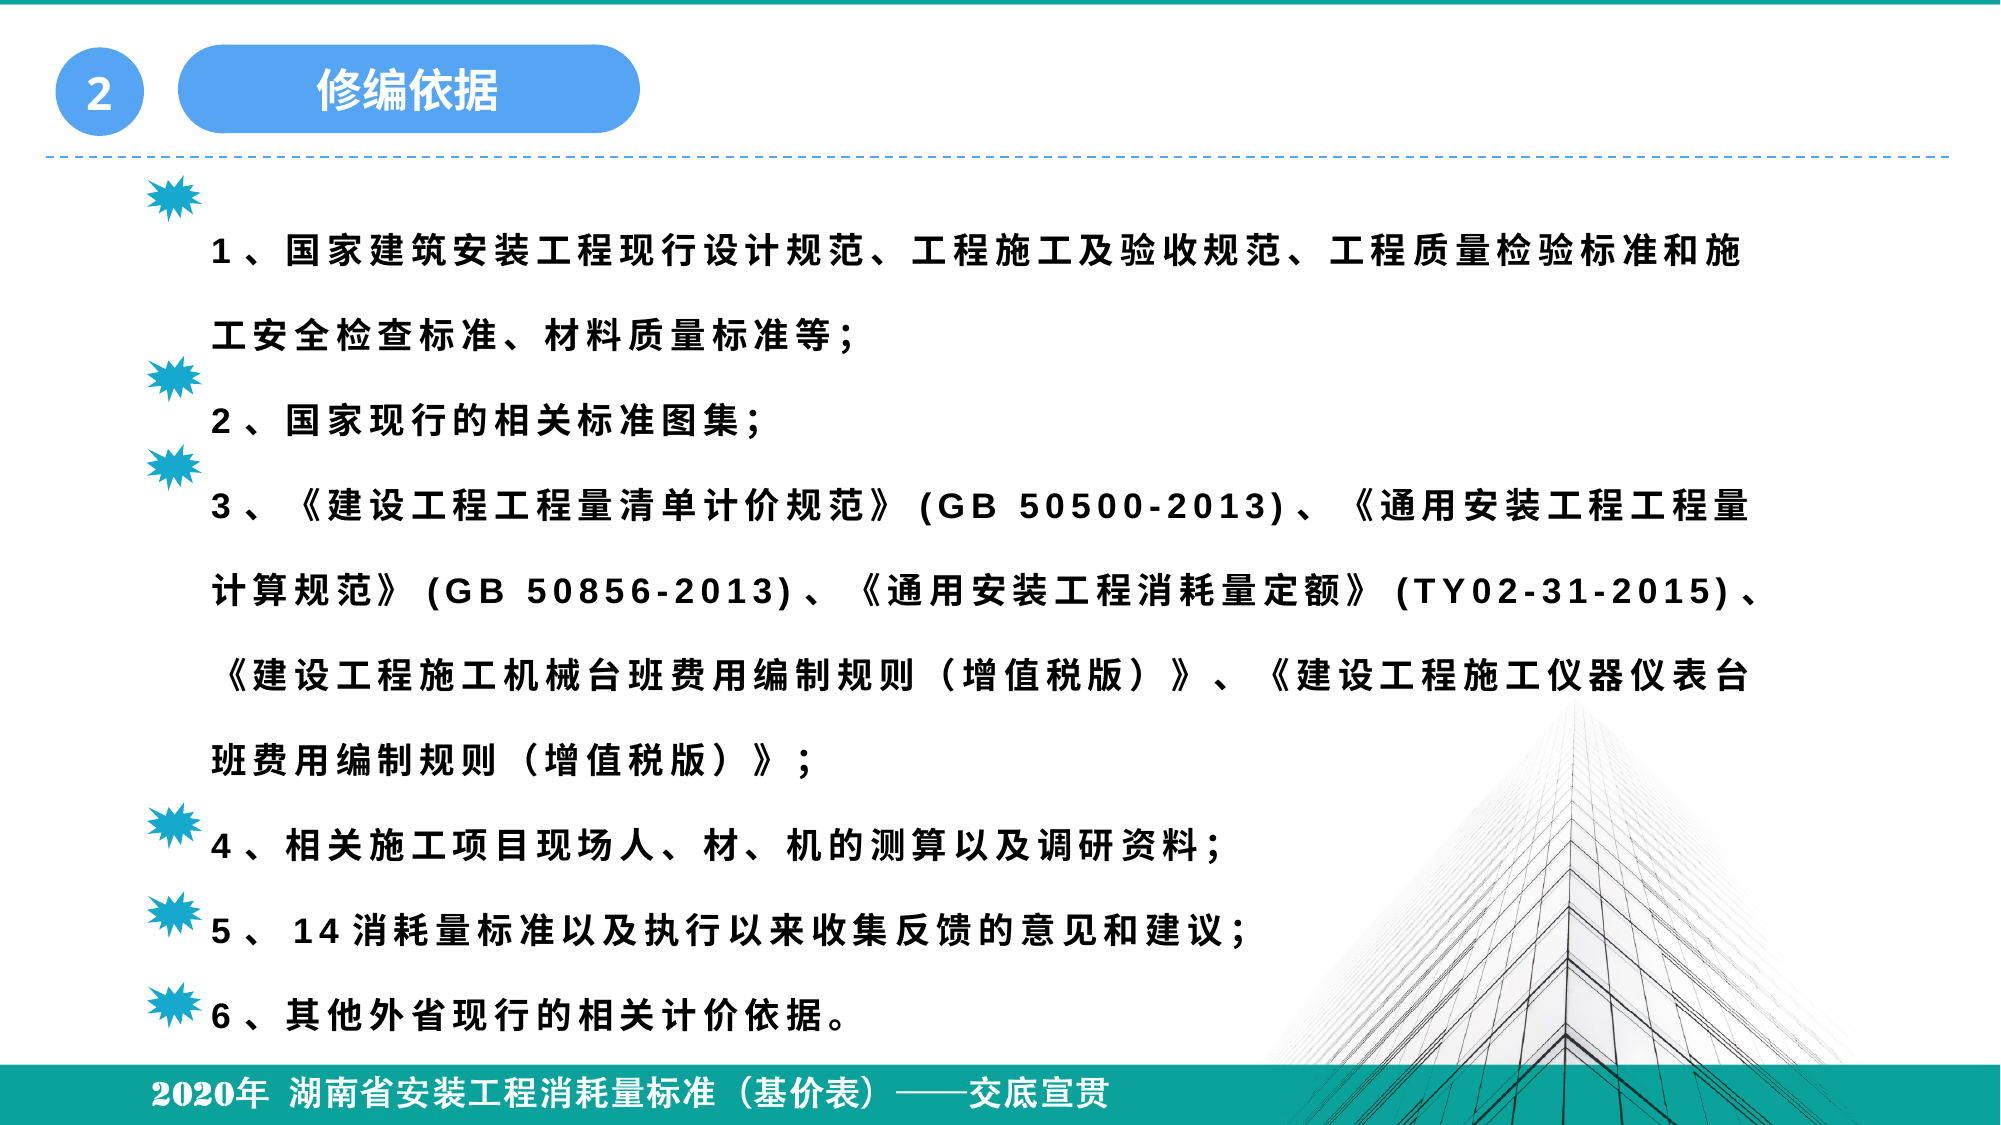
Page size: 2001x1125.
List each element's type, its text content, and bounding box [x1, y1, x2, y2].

picture [0, 0, 2001, 1125]
text_box [144, 978, 205, 1030]
text_box [144, 171, 204, 223]
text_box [45, 44, 1955, 158]
text_box [144, 440, 204, 492]
title 1、国家建筑安装工程现行设计规范、工程施工及验收规范、工程质量检验标准和施工安全检查标准、材料质量标准等； 2、国家现行的相关标准图集； 3、《建设工程工程量清单计价规范》(GB 50500-2013)、《通用安装工程工程量计算规范》(GB 50856-2013)、《通用安装工程消耗量定额》(TY02-31-2015)、《建设工程施工机械台班费用编制规则（增值税版）》、《建设工程施工仪器仪表台班费用编制规则（增值税版）》； 4、相关施工项目现场人、材、机的测算以及调研资料； 5、14消耗量标准以及执行以来收集反馈的意见和建议； 6、其他外省现行的相关计价依据。 [196, 175, 1804, 1044]
text_box [144, 887, 205, 939]
text_box [144, 351, 205, 403]
text_box [144, 798, 205, 850]
slide_number [1918, 0, 2000, 52]
